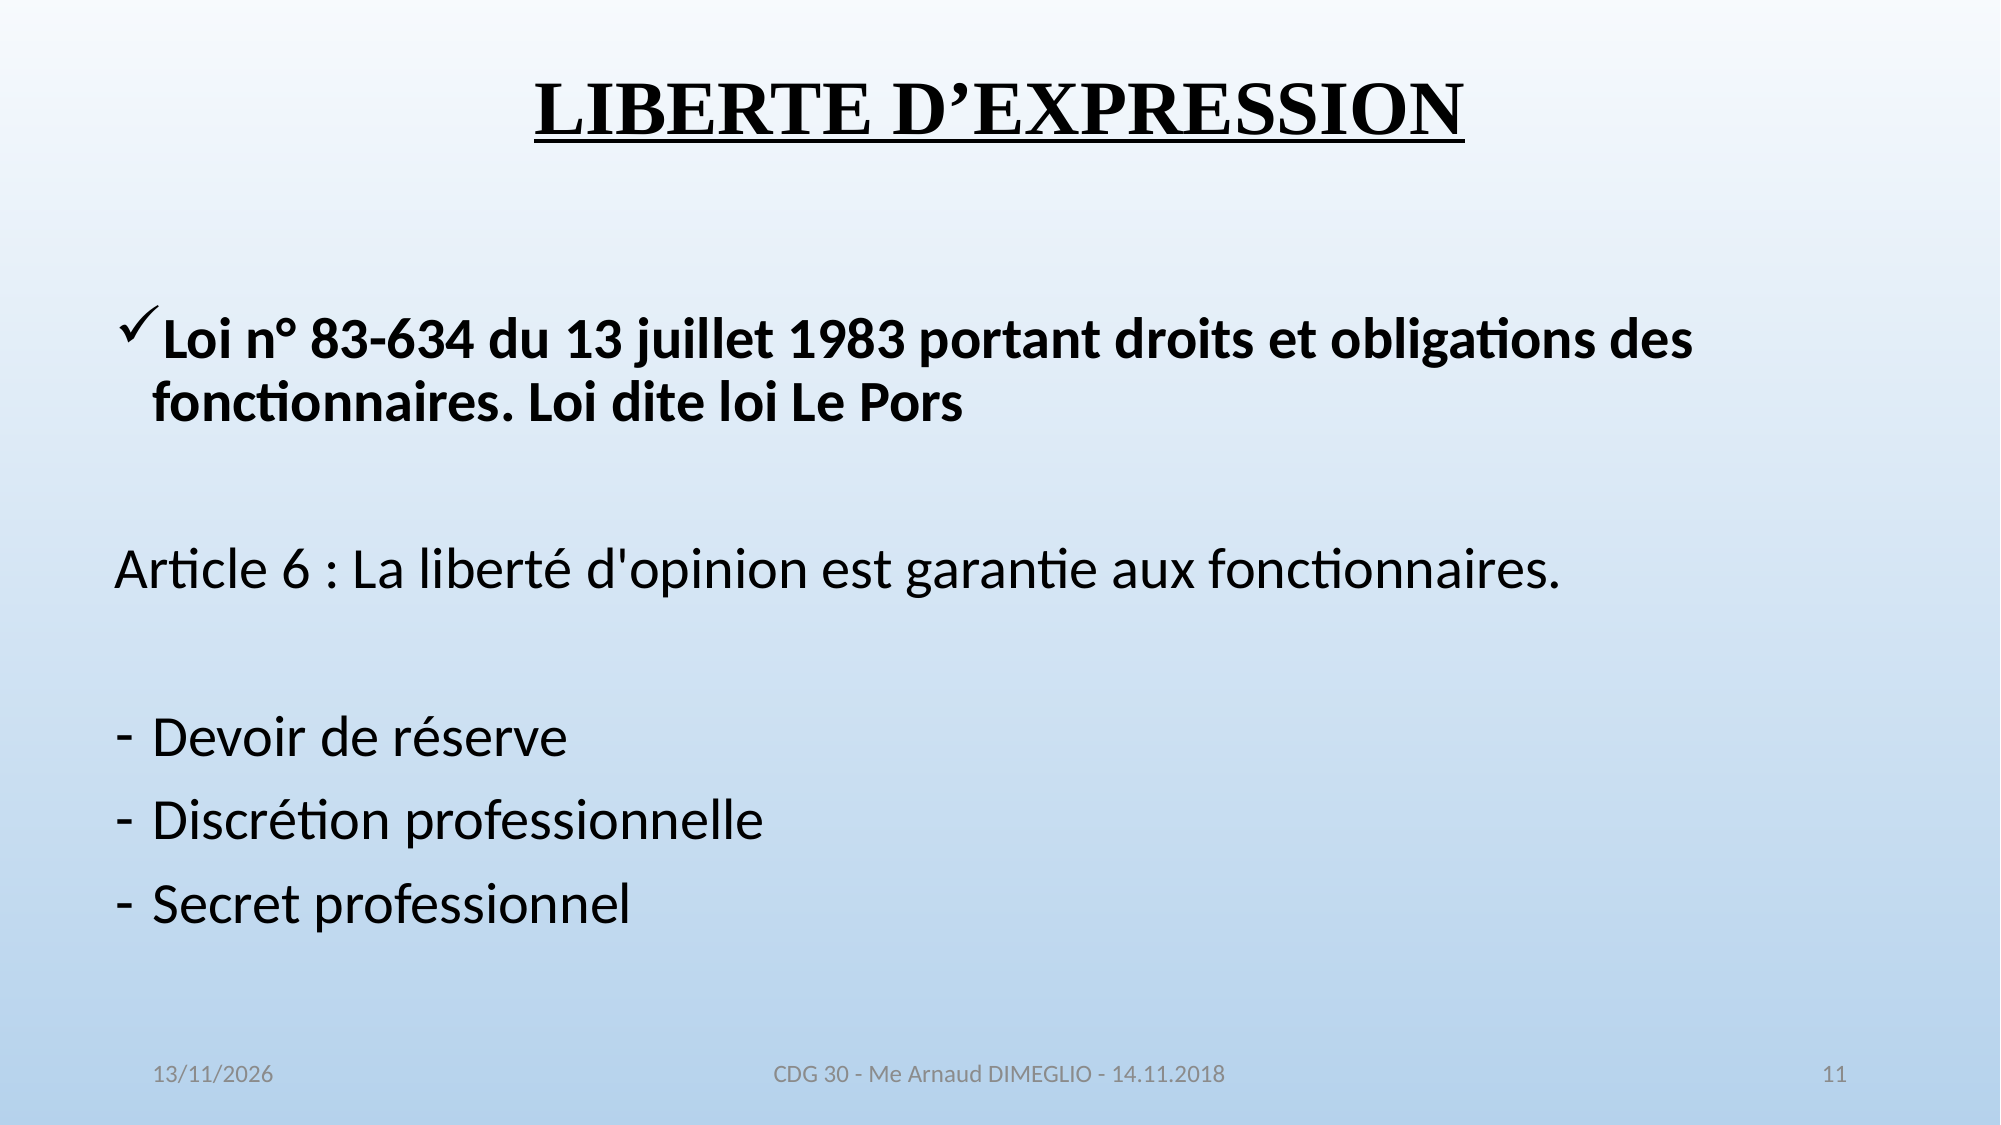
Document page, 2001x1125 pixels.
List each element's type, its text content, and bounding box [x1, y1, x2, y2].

title LIBERTE D’EXPRESSION [137, 59, 1863, 252]
slide_number 11 [1412, 1042, 1863, 1103]
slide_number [137, 1042, 588, 1103]
footer CDG 30 - Me Arnaud DIMEGLIO - 14.11.2018 [662, 1042, 1338, 1103]
list Loi n° 83-634 du 13 juillet 1983 portant droits et obligations des fonctionnaires. Loi dite loi Le Pors Article 6 : La liberté d'opinion est garantie aux fonctionnaires. Devoir de réserve Discrétion professionnelle Secret professionnel [99, 210, 1825, 1066]
